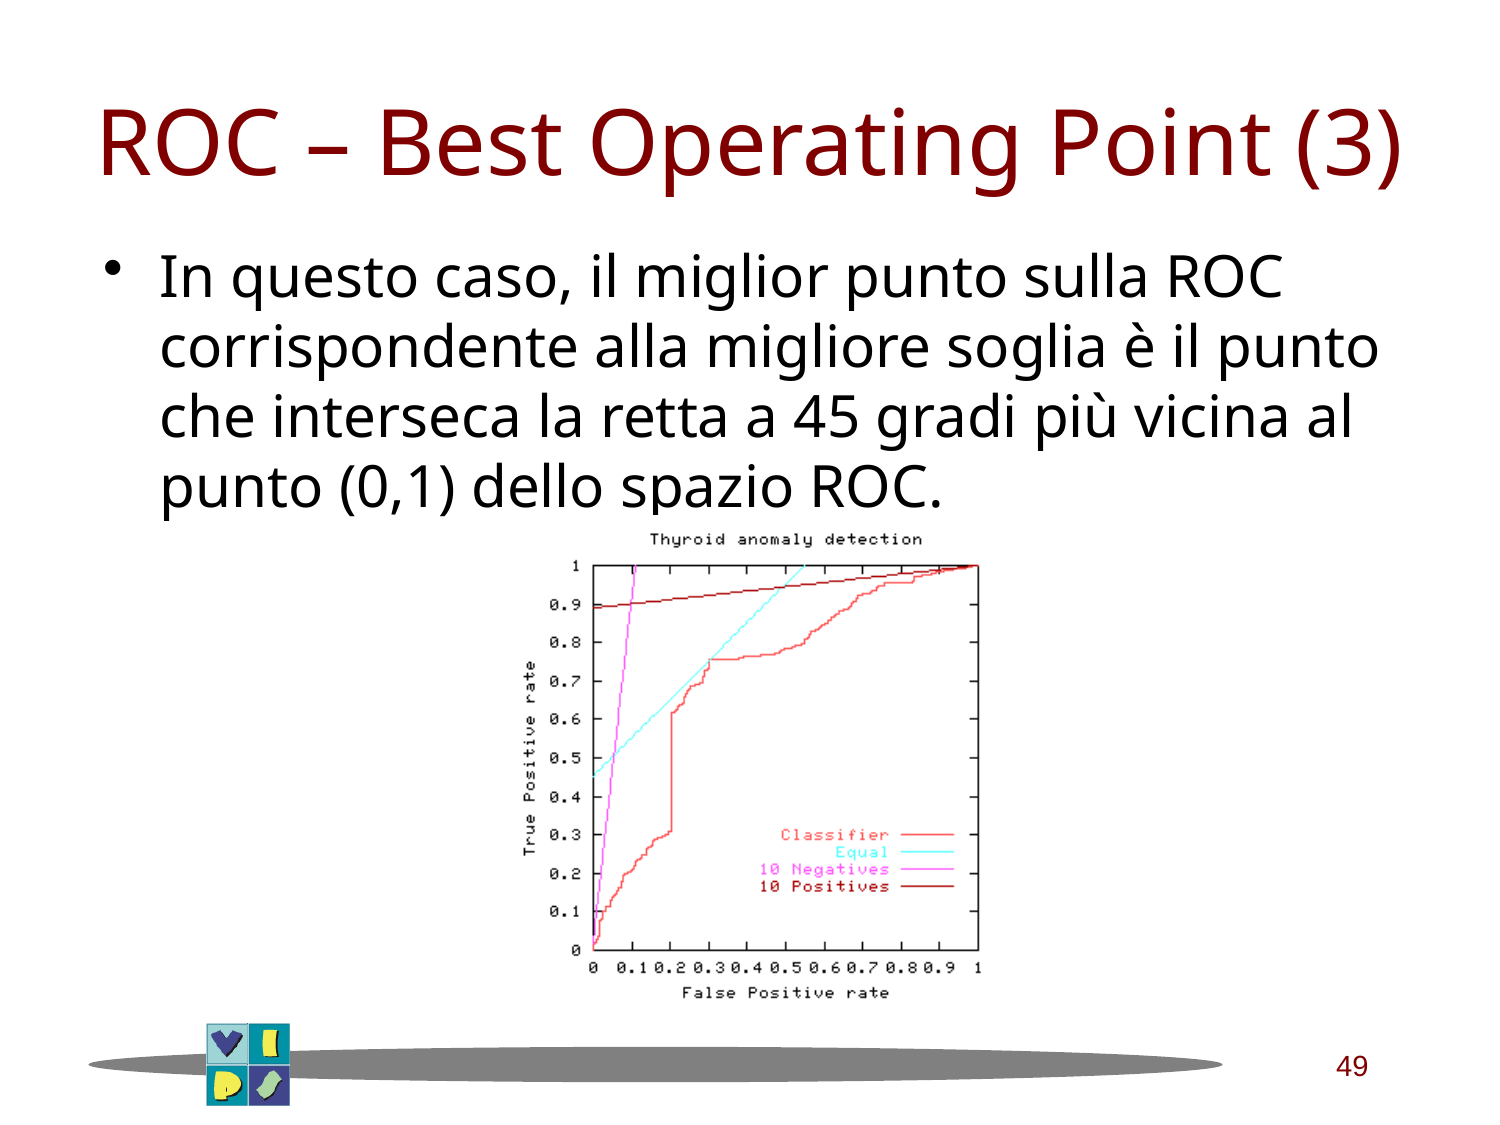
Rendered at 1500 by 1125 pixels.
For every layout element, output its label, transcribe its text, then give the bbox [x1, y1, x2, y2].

list In questo caso, il miglior punto sulla ROC corrispondente alla migliore soglia è il punto che interseca la retta a 45 gradi più vicina al punto (0,1) dello spazio ROC. [88, 231, 1439, 975]
slide_number 49 [1033, 1039, 1384, 1118]
title ROC – Best Operating Point (3) [75, 45, 1425, 233]
picture [206, 1023, 290, 1106]
picture [513, 514, 1165, 1003]
